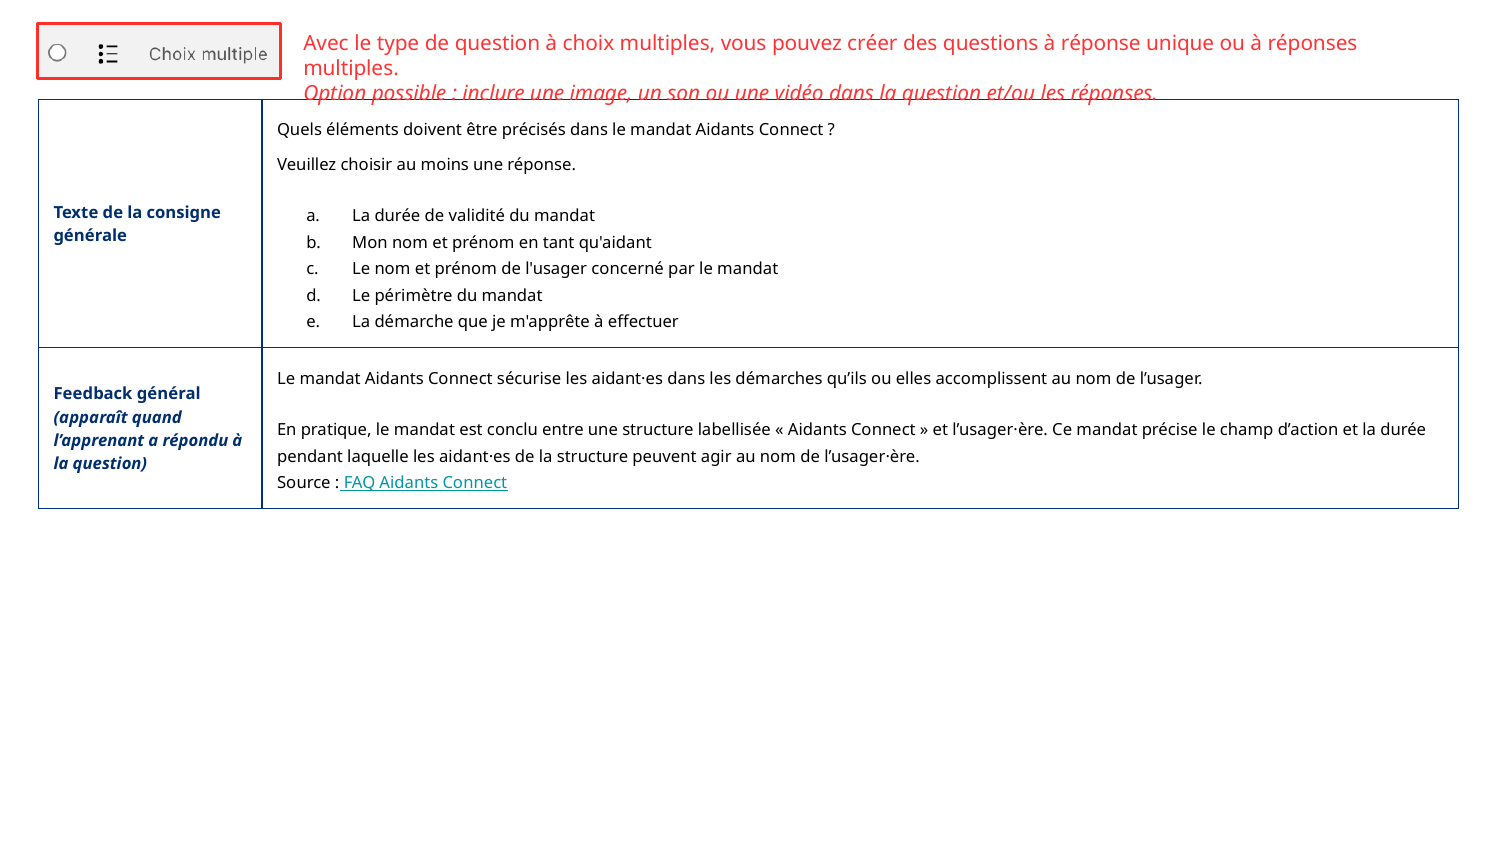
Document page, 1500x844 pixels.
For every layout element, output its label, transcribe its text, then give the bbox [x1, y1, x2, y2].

picture [38, 25, 279, 78]
text_box Avec le type de question à choix multiples, vous pouvez créer des questions à réponse unique ou à réponses multiples. Option possible : inclure une image, un son ou une vidéo dans la question et/ou les réponses. [288, 14, 1459, 106]
table_header Quels éléments doivent être précisés dans le mandat Aidants Connect ? Veuillez choisir au moins une réponse. La durée de validité du mandat Mon nom et prénom en tant qu'aidant Le nom et prénom de l'usager concerné par le mandat Le périmètre du mandat La démarche que je m'apprête à effectuer [263, 100, 1458, 347]
table_header Texte de la consigne générale [39, 100, 261, 347]
table_cell Le mandat Aidants Connect sécurise les aidant·es dans les démarches qu’ils ou elles accomplissent au nom de l’usager. En pratique, le mandat est conclu entre une structure labellisée « Aidants Connect » et l’usager·ère. Ce mandat précise le champ d’action et la durée pendant laquelle les aidant·es de la structure peuvent agir au nom de l’usager·ère. Source : FAQ Aidants Connect [263, 348, 1458, 508]
table_cell Feedback général (apparaît quand l’apprenant a répondu à la question) [39, 348, 261, 508]
